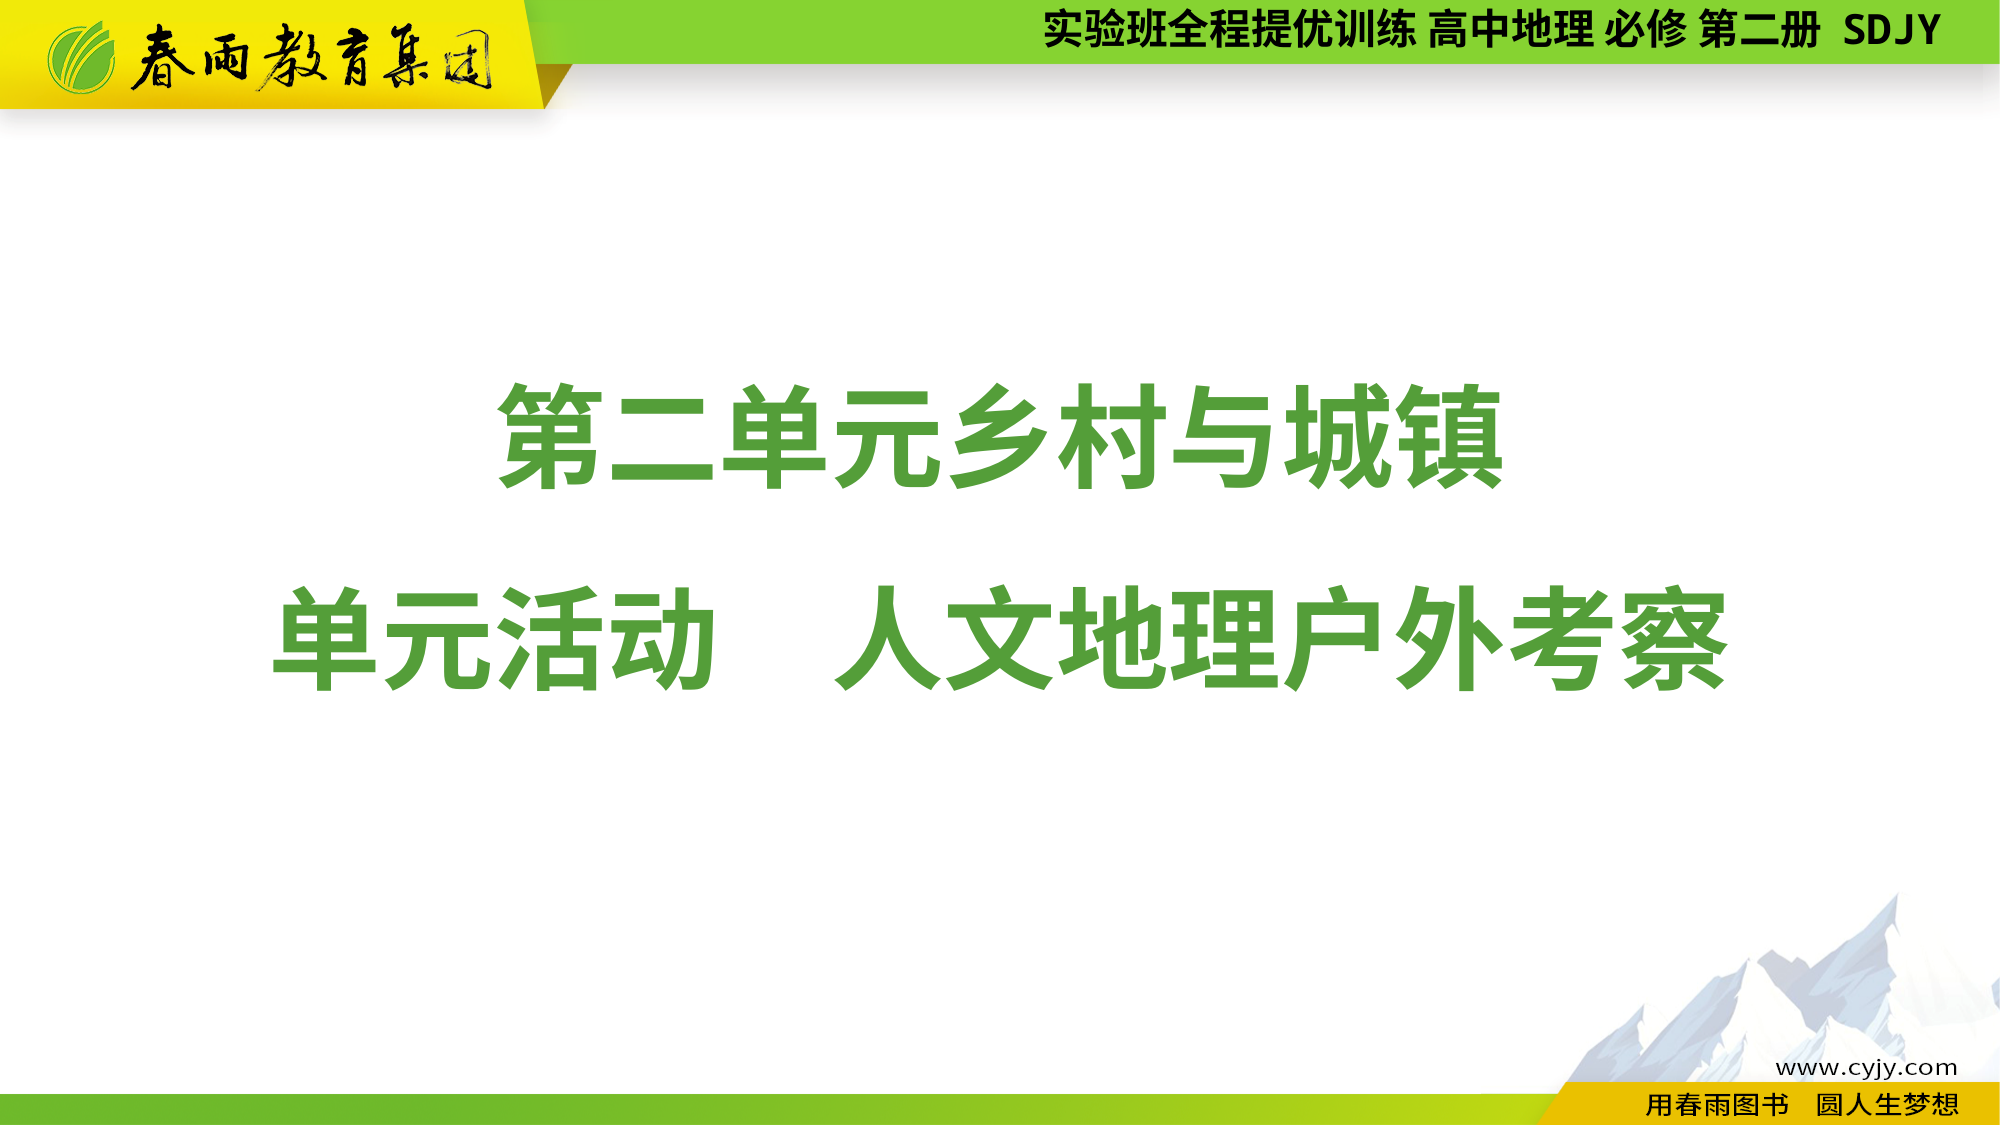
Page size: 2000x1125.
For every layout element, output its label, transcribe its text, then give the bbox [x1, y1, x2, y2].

text_box 第二单元乡村与城镇 单元活动 人文地理户外考察 [54, 291, 1946, 712]
picture [0, 0, 2000, 1125]
